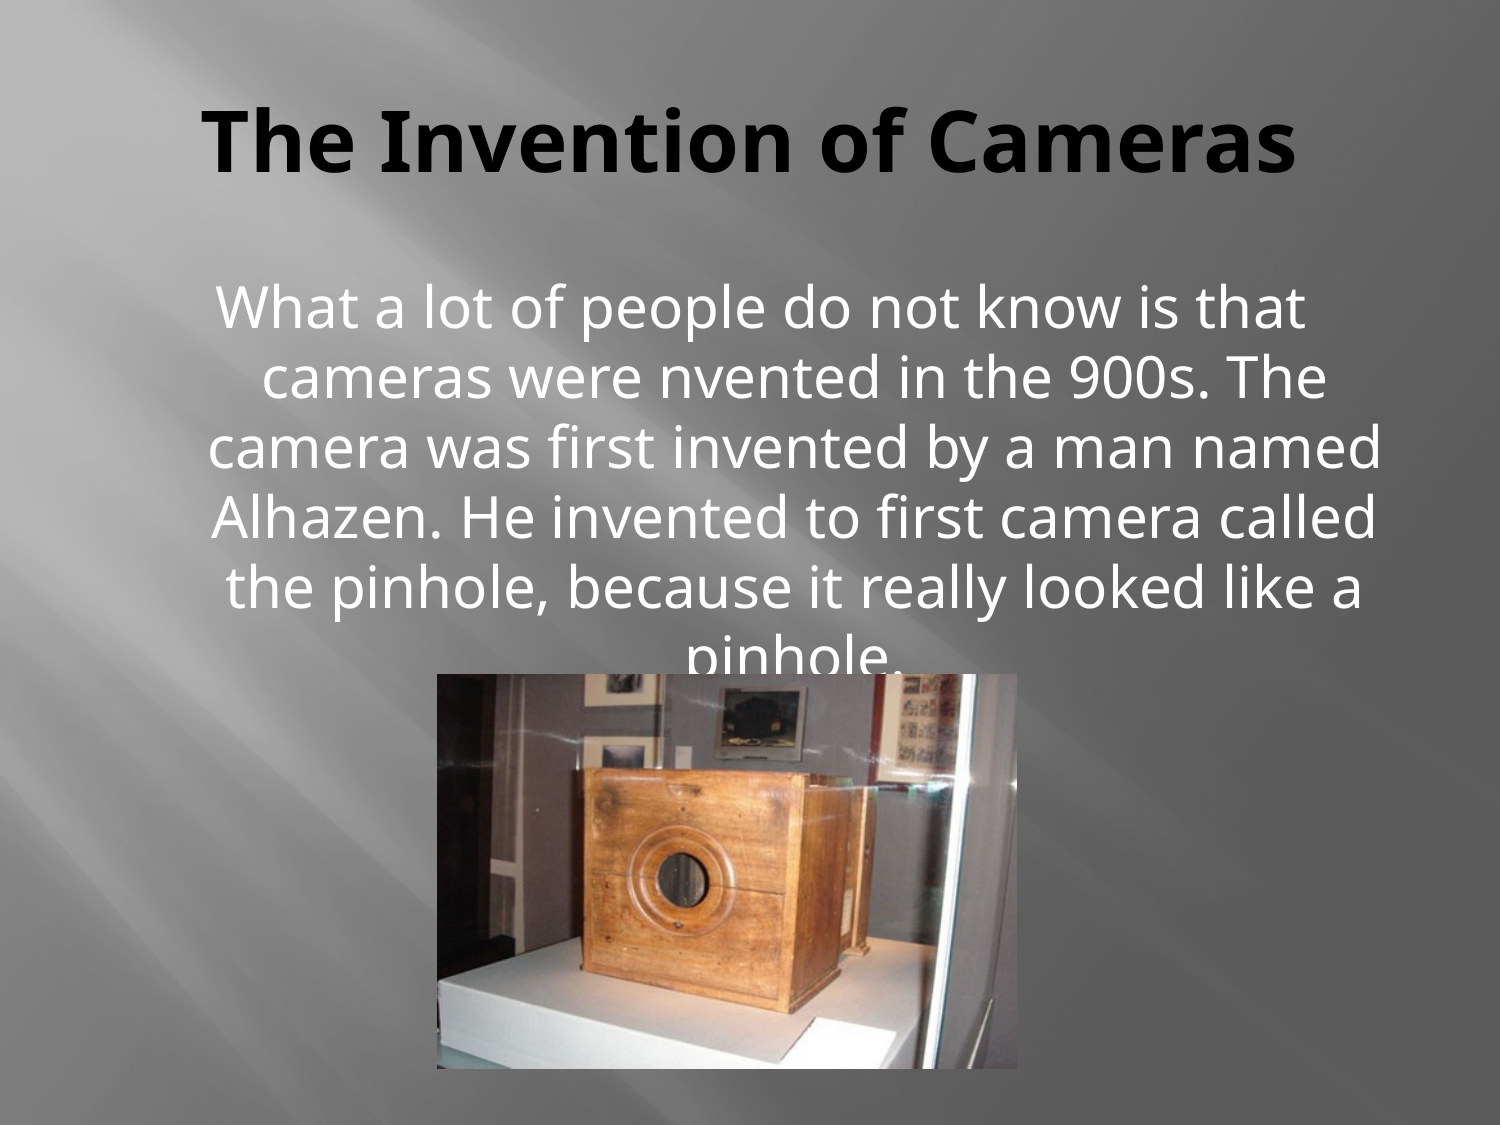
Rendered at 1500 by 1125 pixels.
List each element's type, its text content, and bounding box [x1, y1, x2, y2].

list What a lot of people do not know is that cameras were nvented in the 900s. The camera was first invented by a man named Alhazen. He invented to first camera called the pinhole, because it really looked like a pinhole. [75, 262, 1425, 1035]
picture [437, 674, 1018, 1070]
title The Invention of Cameras [75, 45, 1425, 233]
